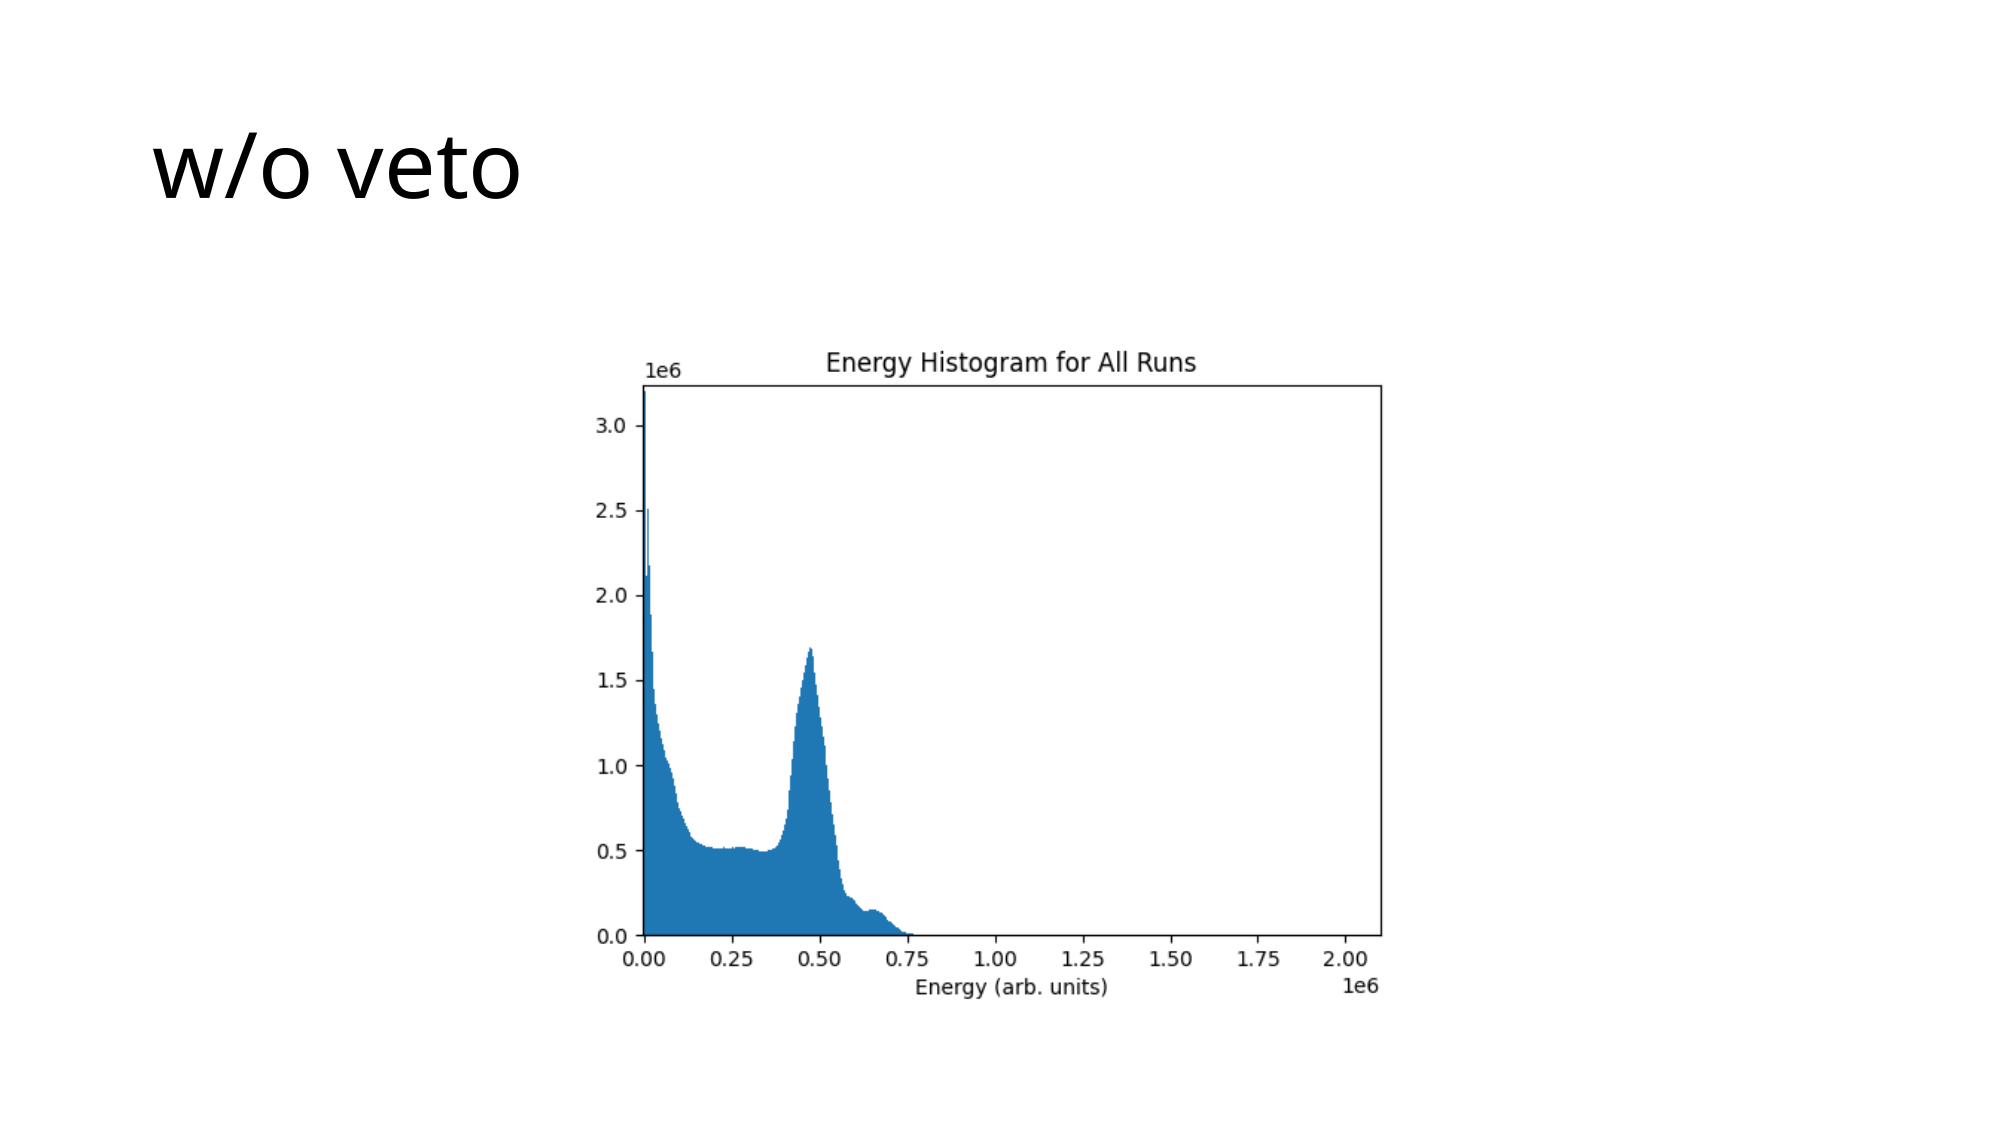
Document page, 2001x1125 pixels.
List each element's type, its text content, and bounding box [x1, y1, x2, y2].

title w/o veto [137, 59, 1863, 278]
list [523, 298, 1477, 1014]
